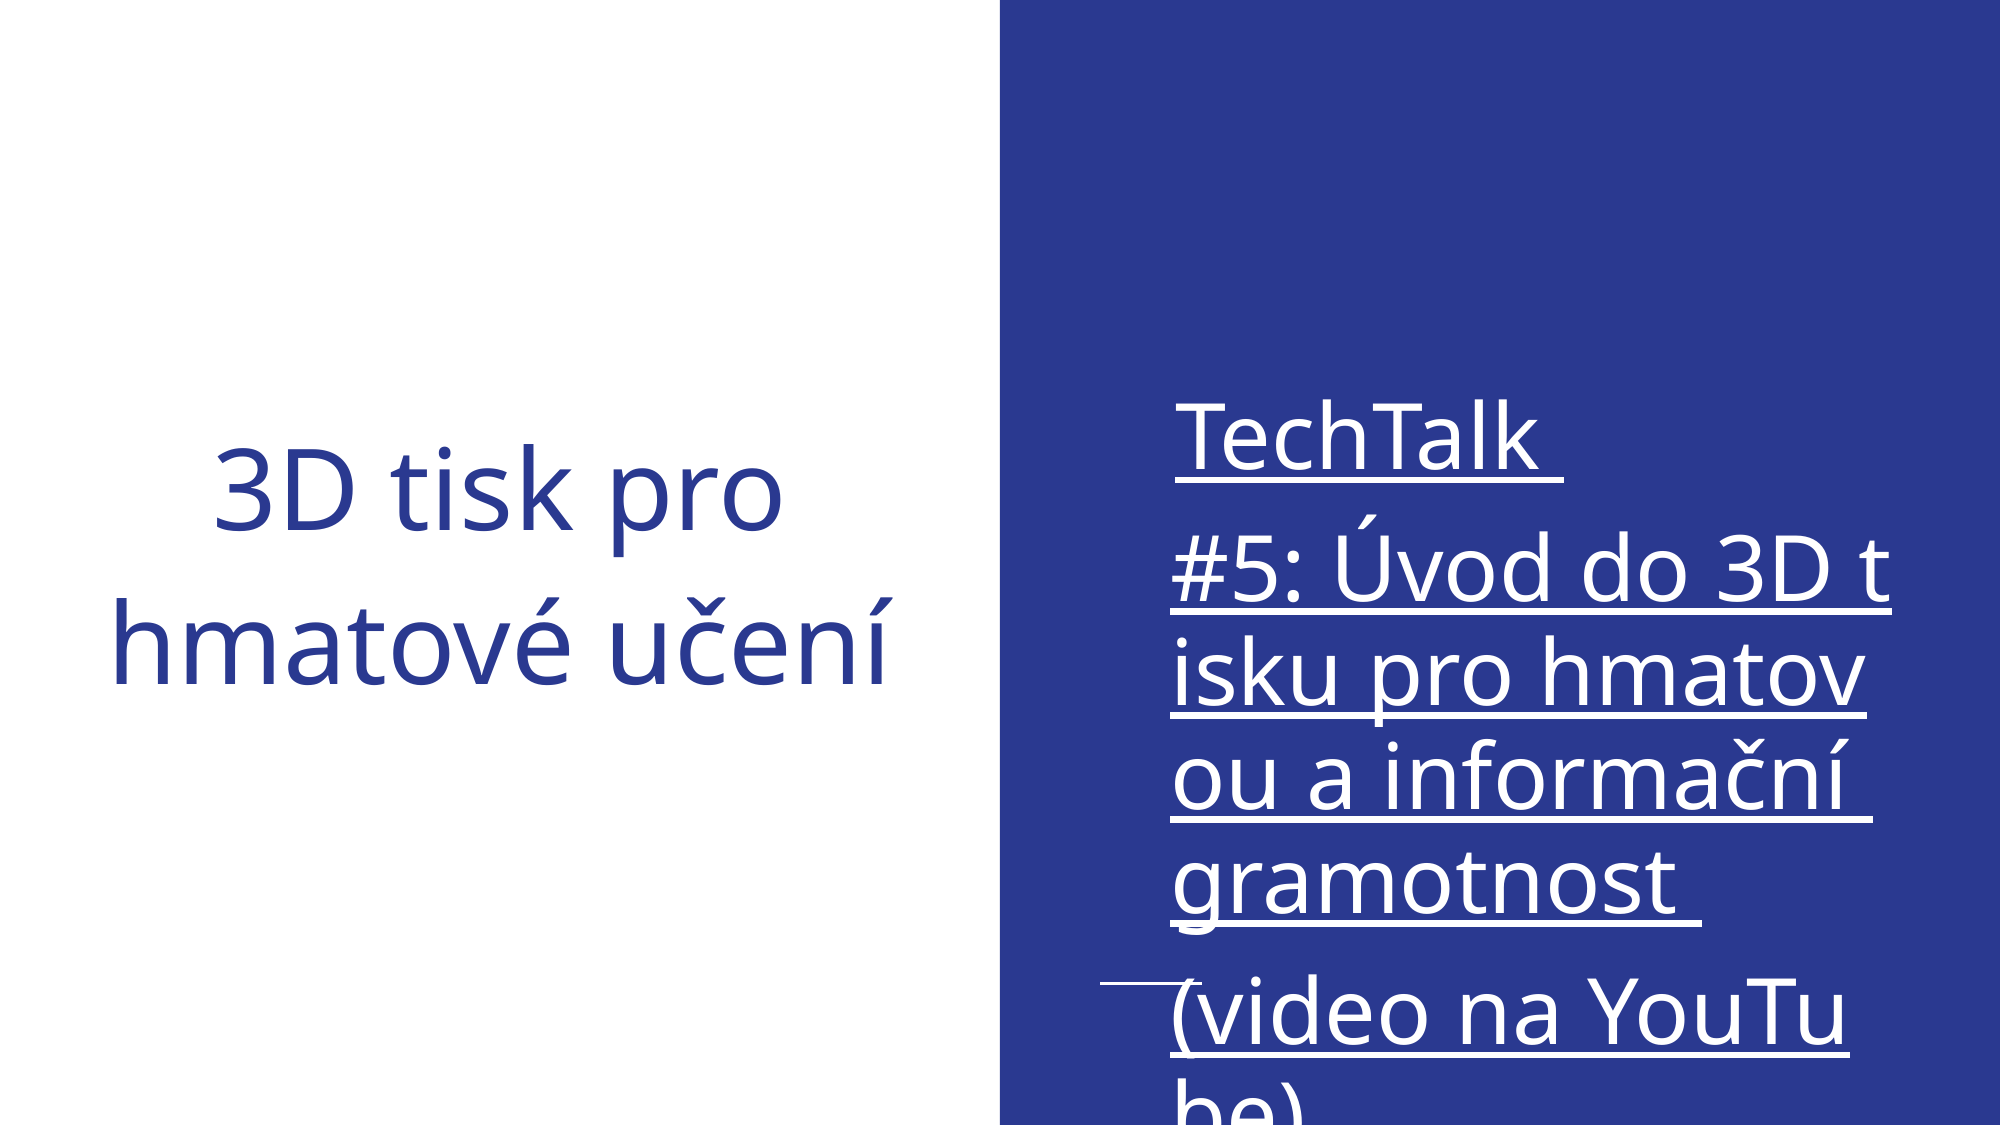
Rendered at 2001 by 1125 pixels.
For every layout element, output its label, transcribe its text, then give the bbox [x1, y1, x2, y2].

list TechTalk #5: Úvod do 3D tisku pro hmatovou a informační gramotnost (video na YouTube) [1080, 158, 1920, 967]
title 3D tisk pro hmatové učení [57, 400, 943, 725]
